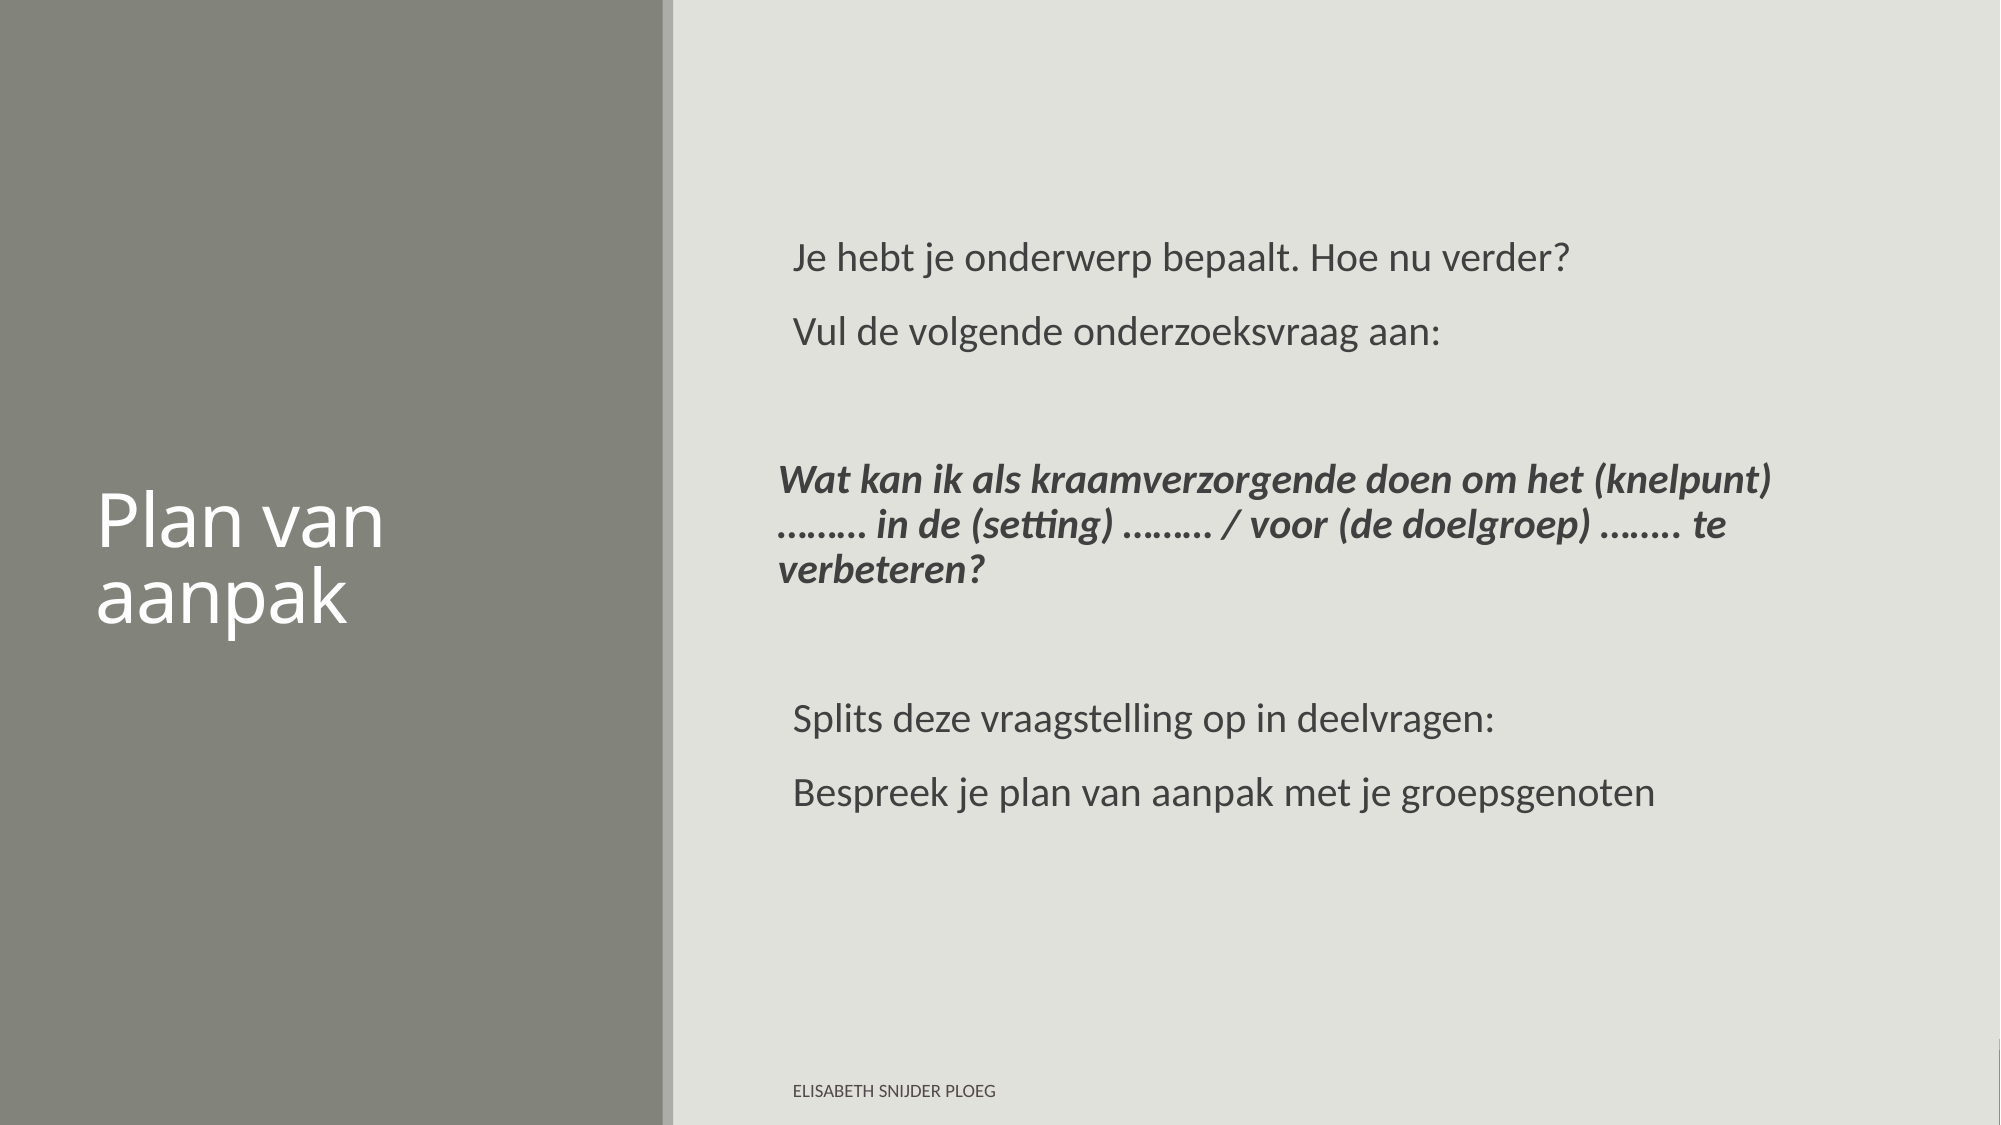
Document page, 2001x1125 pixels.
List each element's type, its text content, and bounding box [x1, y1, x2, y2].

text_box [674, 0, 2000, 1125]
text_box [661, 0, 674, 1125]
text_box [0, 0, 661, 1125]
footer Elisabeth Snijder Ploeg [777, 1059, 1616, 1120]
list Je hebt je onderwerp bepaalt. Hoe nu verder? Vul de volgende onderzoeksvraag aan: Wat kan ik als kraamverzorgende doen om het (knelpunt) ……… in de (setting) ……… / voor (de doelgroep) …….. te verbeteren? Splits deze vraagstelling op in deelvragen: Bespreek je plan van aanpak met je groepsgenoten [777, 99, 1830, 1026]
title Plan van aanpak [80, 99, 587, 1026]
